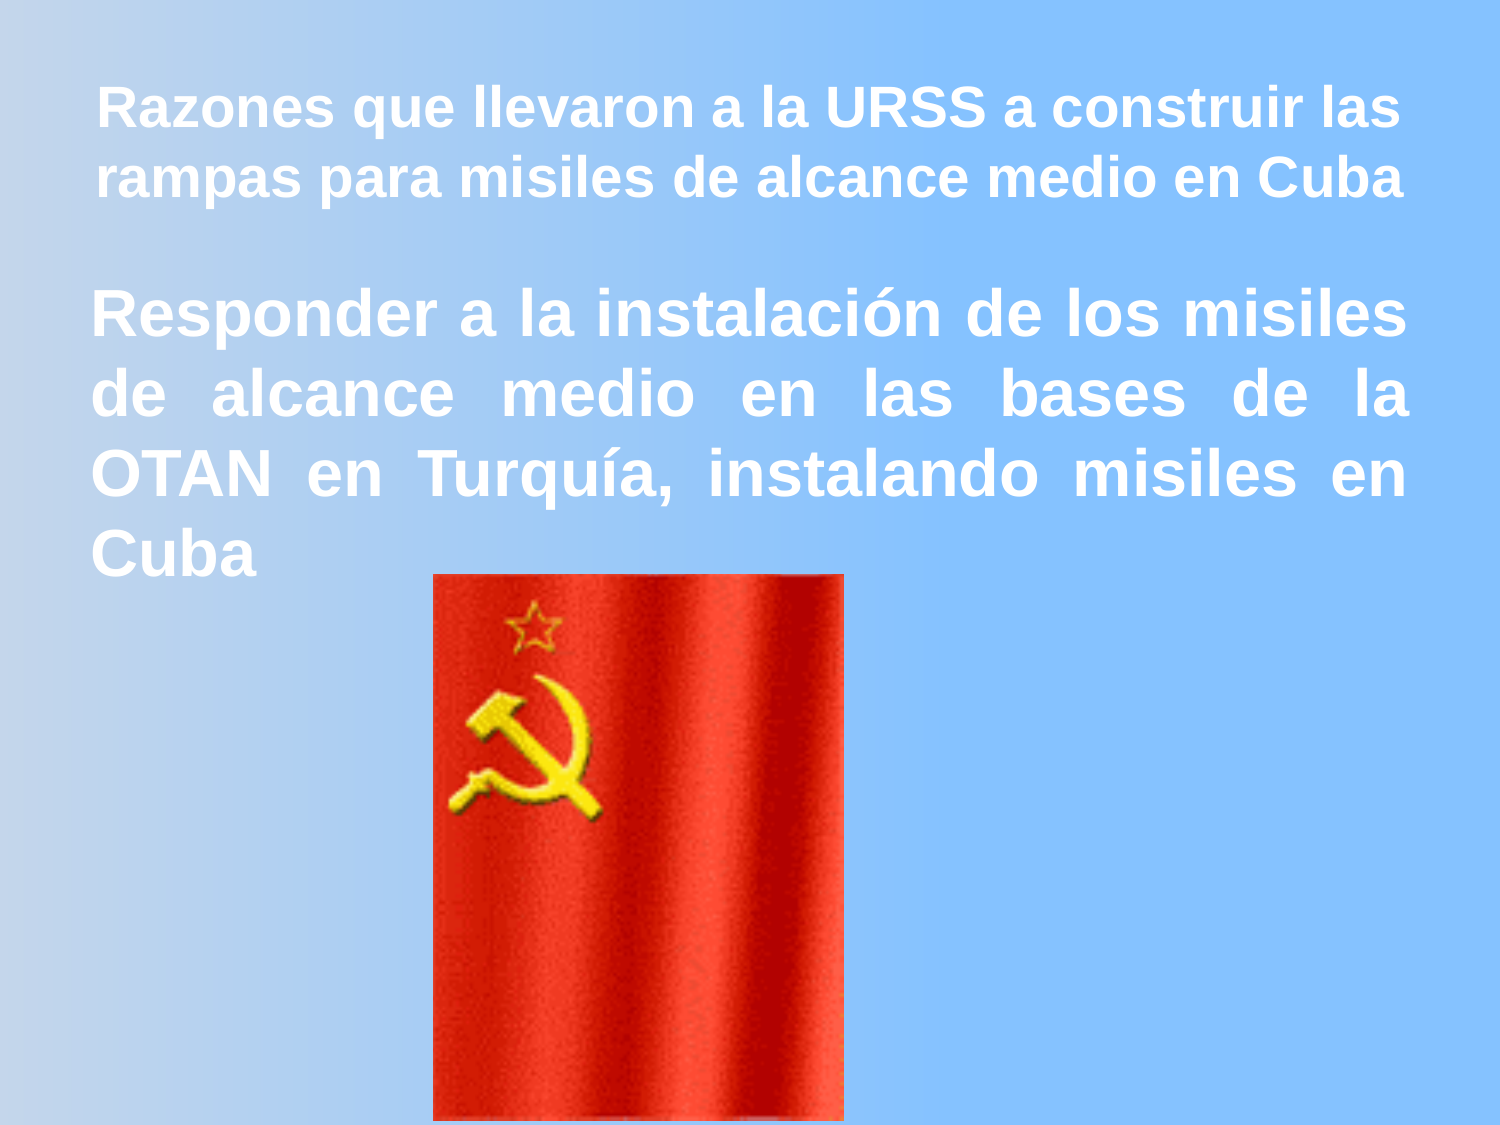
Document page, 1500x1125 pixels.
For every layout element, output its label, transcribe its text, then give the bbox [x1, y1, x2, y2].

list Responder a la instalación de los misiles de alcance medio en las bases de la OTAN en Turquía, instalando misiles en Cuba [74, 262, 1426, 1006]
title Razones que llevaron a la URSS a construir las rampas para misiles de alcance medio en Cuba [74, 44, 1426, 233]
picture [433, 573, 844, 1122]
